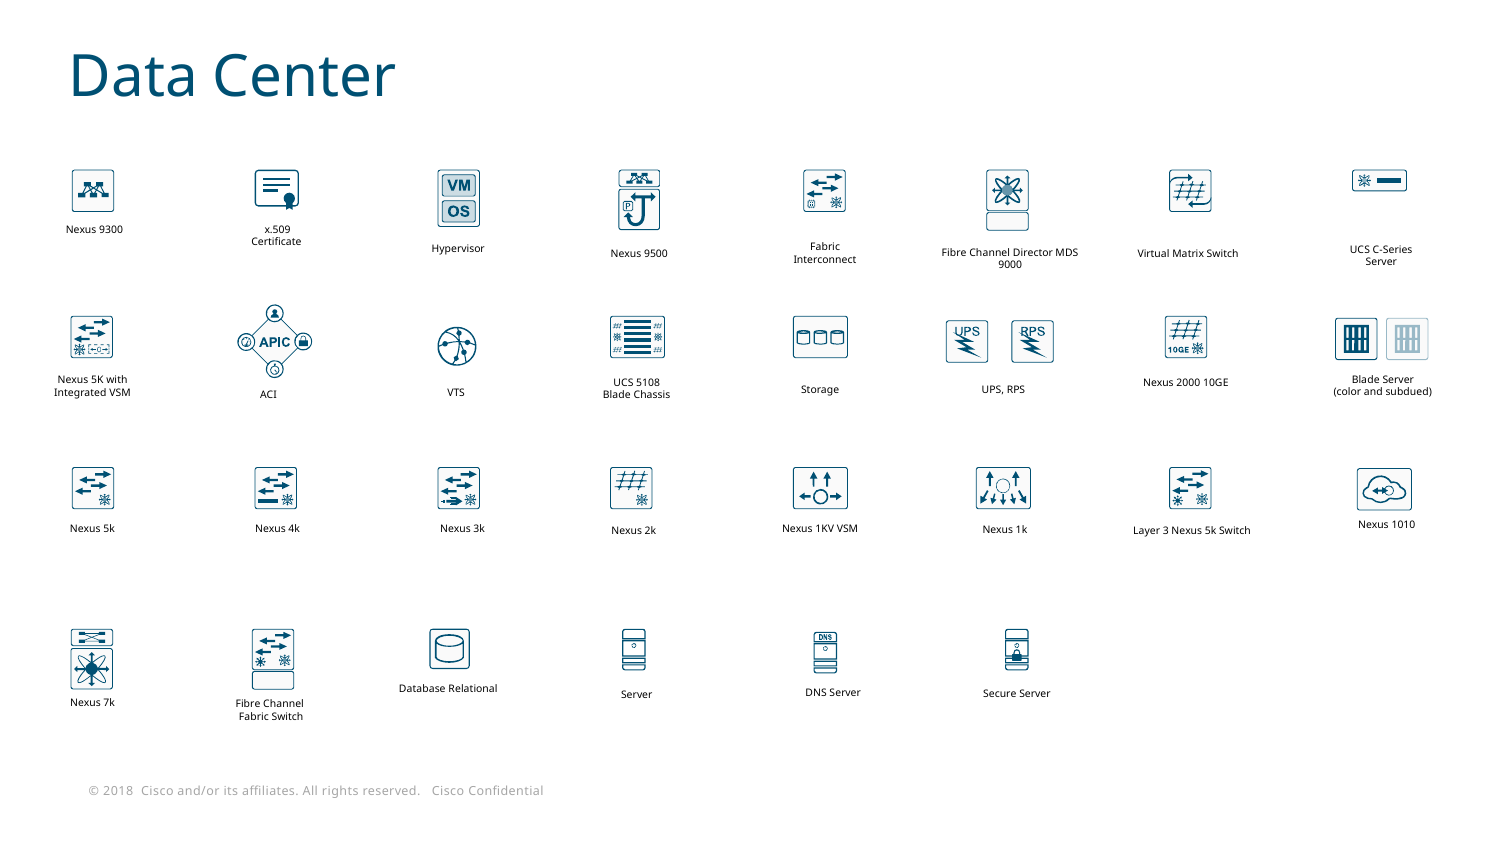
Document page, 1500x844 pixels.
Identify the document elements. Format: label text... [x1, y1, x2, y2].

picture [254, 169, 303, 212]
picture [826, 634, 835, 640]
picture [251, 628, 301, 694]
text_box Nexus 7k [18, 688, 168, 716]
text_box Server [574, 680, 700, 708]
picture [71, 169, 120, 218]
text_box VTS [393, 378, 519, 406]
text_box ACI [196, 380, 341, 408]
picture [813, 645, 835, 660]
picture [71, 466, 121, 516]
text_box UCS C-Series Server [1306, 235, 1457, 276]
text_box Fibre Channel Director MDS 9000 [922, 238, 1098, 279]
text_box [429, 628, 471, 670]
picture [945, 320, 995, 369]
picture [237, 304, 315, 382]
picture [70, 315, 119, 364]
picture [1385, 317, 1435, 366]
picture [975, 466, 1035, 516]
picture [609, 466, 659, 516]
picture [437, 326, 480, 369]
picture [1356, 467, 1416, 517]
text_box Nexus 1k [930, 516, 1080, 544]
picture [1168, 466, 1218, 516]
picture [609, 315, 669, 364]
text_box Fibre Channel Fabric Switch [195, 690, 348, 730]
picture [437, 466, 486, 516]
text_box Nexus 4k [202, 514, 354, 543]
picture [257, 172, 297, 204]
text_box Nexus 5k [17, 514, 168, 543]
picture [1011, 320, 1060, 369]
picture [1351, 169, 1411, 193]
text_box Nexus 3k [387, 514, 538, 543]
picture [618, 169, 661, 228]
text_box DNS Server [770, 678, 896, 706]
picture [437, 169, 486, 229]
text_box x.509 Certificate [205, 215, 350, 256]
text_box Nexus 2000 10GE [1110, 368, 1262, 396]
picture [624, 628, 652, 671]
picture [792, 466, 852, 516]
text_box UCS 5108 Blade Chassis [565, 368, 708, 408]
text_box Nexus 2k [558, 517, 710, 545]
picture [1168, 169, 1218, 218]
title Data Center [53, 19, 1423, 140]
picture [254, 466, 303, 516]
picture [1334, 317, 1384, 366]
picture [70, 628, 119, 694]
text_box Nexus 9500 [567, 240, 712, 268]
text_box Secure Server [941, 679, 1093, 708]
text_box Nexus 5K with Integrated VSM [17, 366, 168, 406]
picture [836, 631, 843, 674]
text_box Layer 3 Nexus 5k Switch [1116, 517, 1268, 545]
text_box Nexus 1KV VSM [741, 514, 900, 543]
picture [1007, 628, 1035, 671]
picture [437, 326, 452, 340]
picture [813, 663, 835, 674]
text_box Fabric Interconnect [754, 233, 896, 273]
text_box Database Relational [373, 674, 524, 702]
text_box Nexus 1010 [1312, 511, 1462, 539]
picture [1164, 315, 1214, 364]
picture [803, 169, 852, 218]
picture [792, 315, 852, 364]
text_box Blade Server (color and subdued) [1273, 365, 1492, 405]
text_box Hypervisor [349, 235, 568, 263]
picture [986, 169, 1035, 235]
text_box UPS, RPS [928, 375, 1079, 403]
text_box Storage [764, 376, 877, 404]
text_box Virtual Matrix Switch [1116, 240, 1261, 268]
text_box Nexus 9300 [22, 216, 167, 244]
